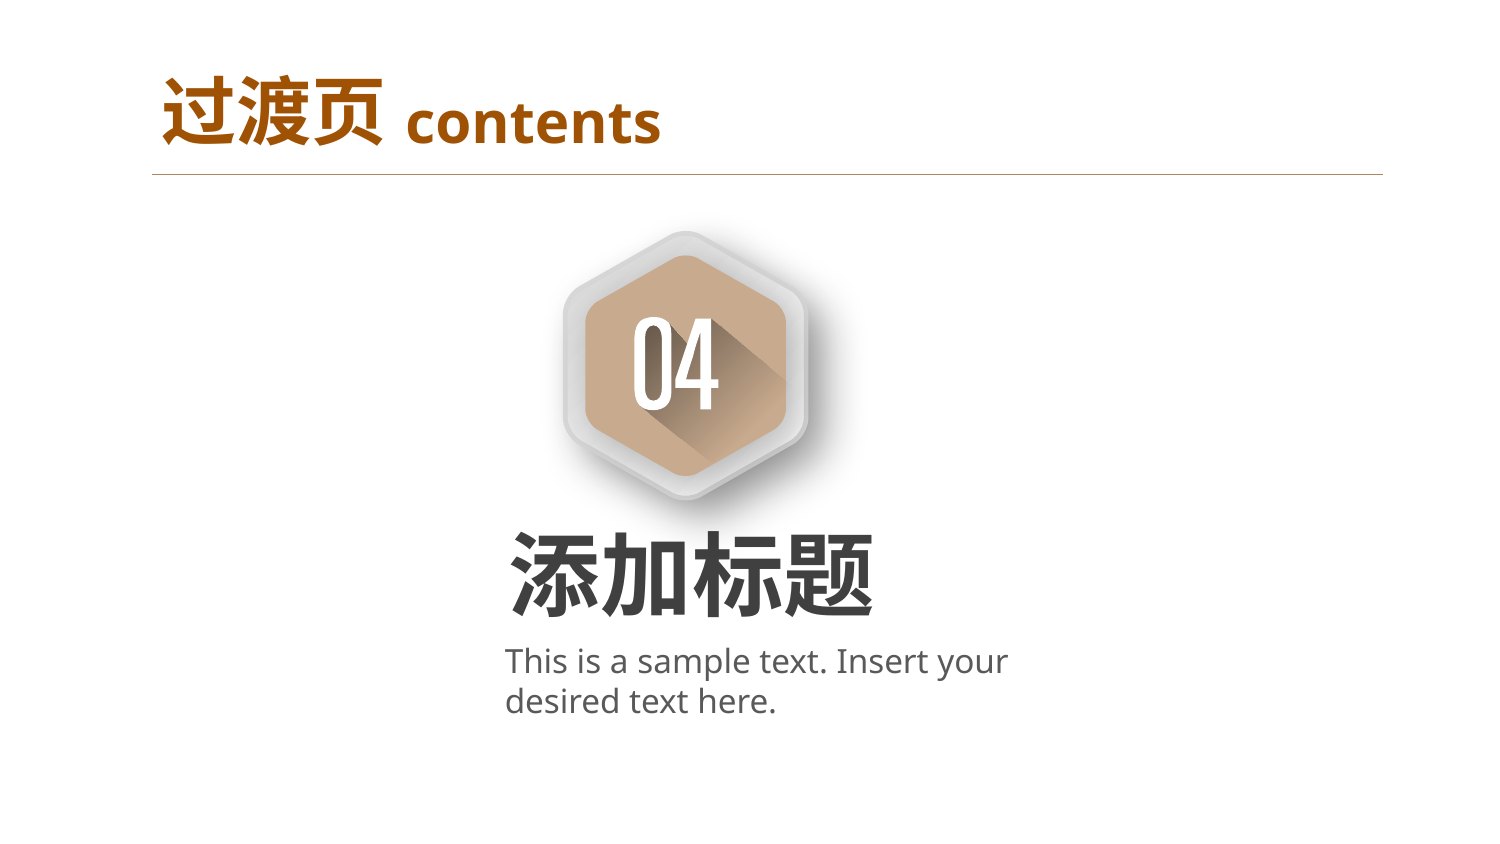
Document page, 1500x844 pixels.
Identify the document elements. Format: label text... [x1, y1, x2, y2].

text_box 过渡页 [146, 57, 402, 163]
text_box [489, 510, 1155, 730]
text_box contents [390, 77, 677, 163]
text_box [565, 232, 807, 500]
